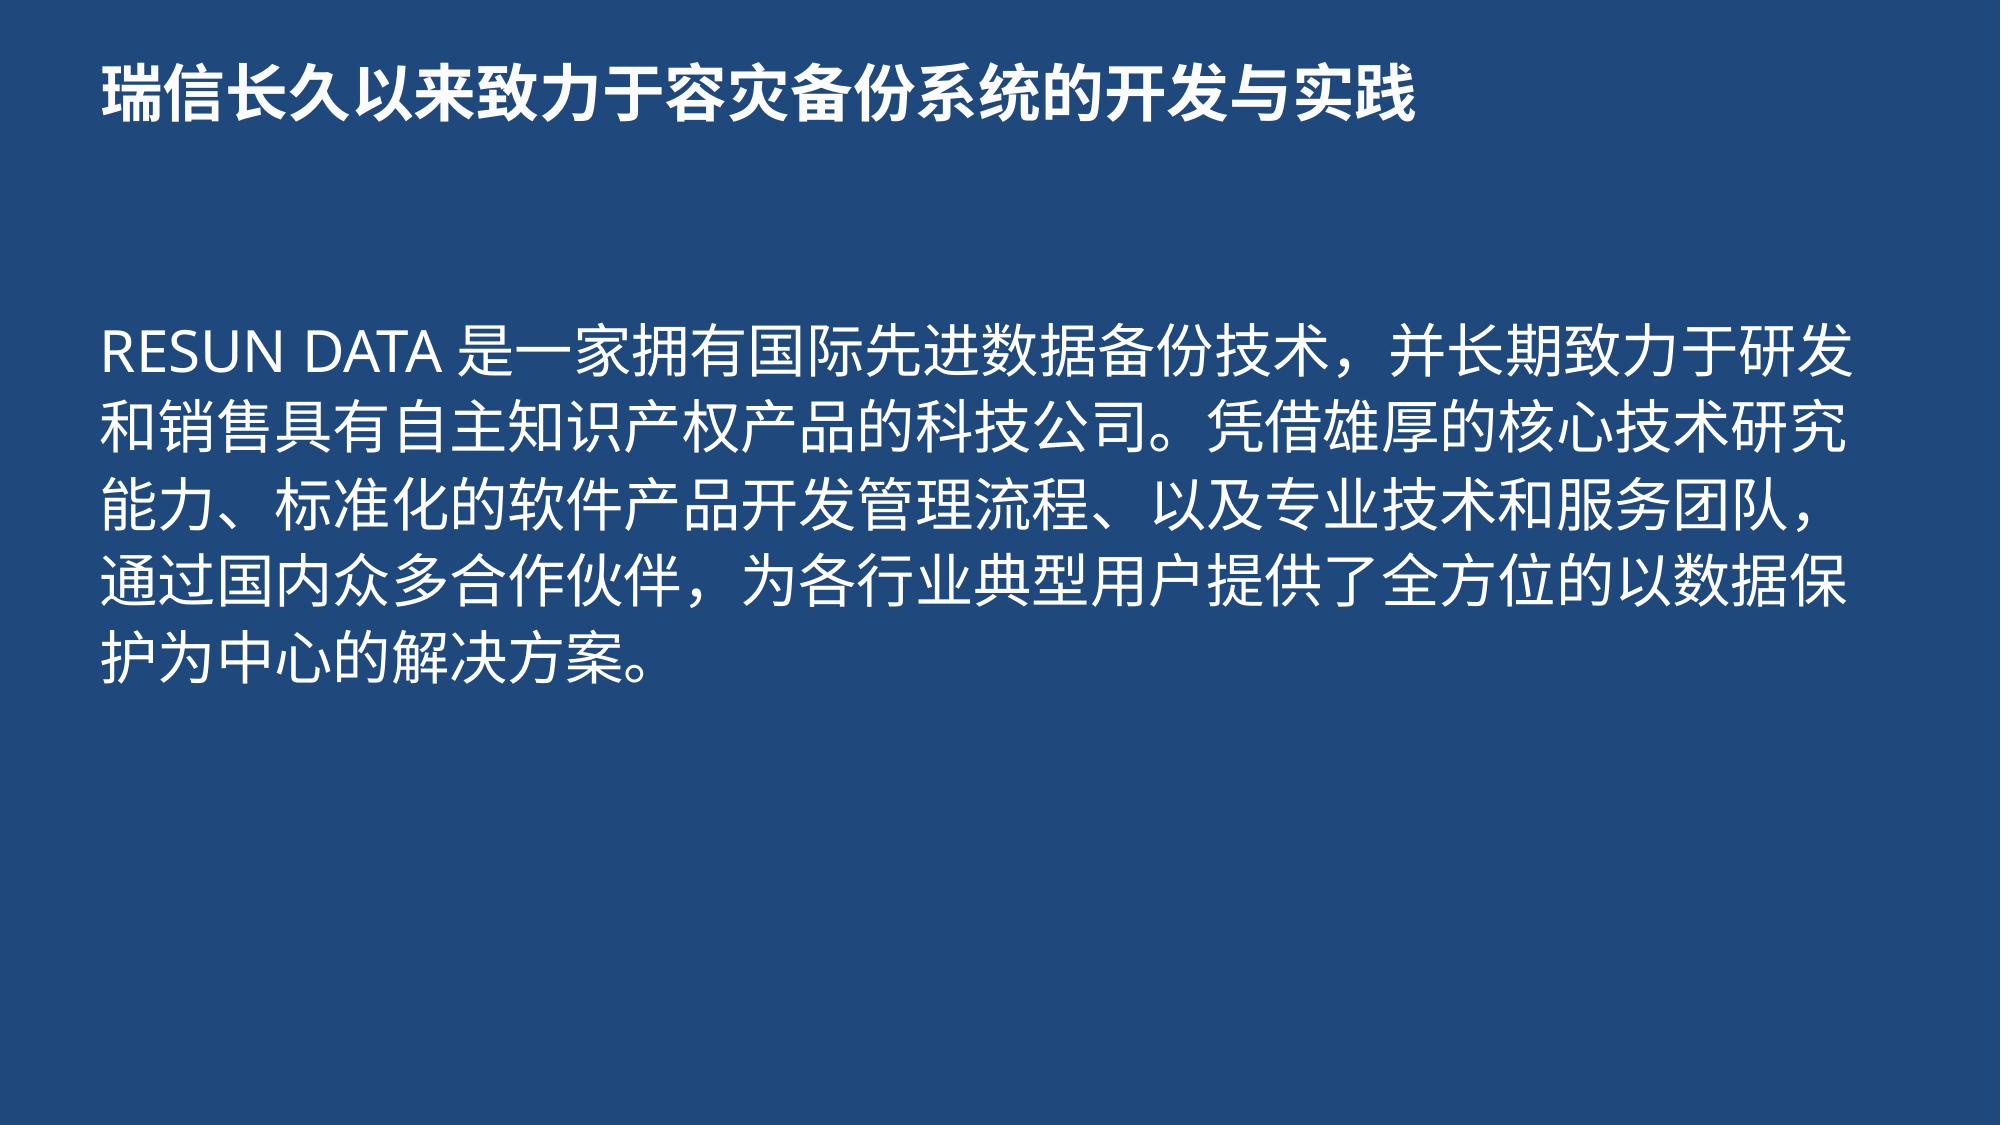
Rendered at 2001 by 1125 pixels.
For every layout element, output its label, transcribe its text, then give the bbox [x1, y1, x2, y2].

text_box RESUN DATA是一家拥有国际先进数据备份技术，并长期致力于研发和销售具有自主知识产权产品的科技公司。凭借雄厚的核心技术研究能力、标准化的软件产品开发管理流程、以及专业技术和服务团队，通过国内众多合作伙伴，为各行业典型用户提供了全方位的以数据保护为中心的解决方案。 [85, 299, 1910, 699]
title 瑞信长久以来致力于容灾备份系统的开发与实践 [85, 46, 1517, 147]
